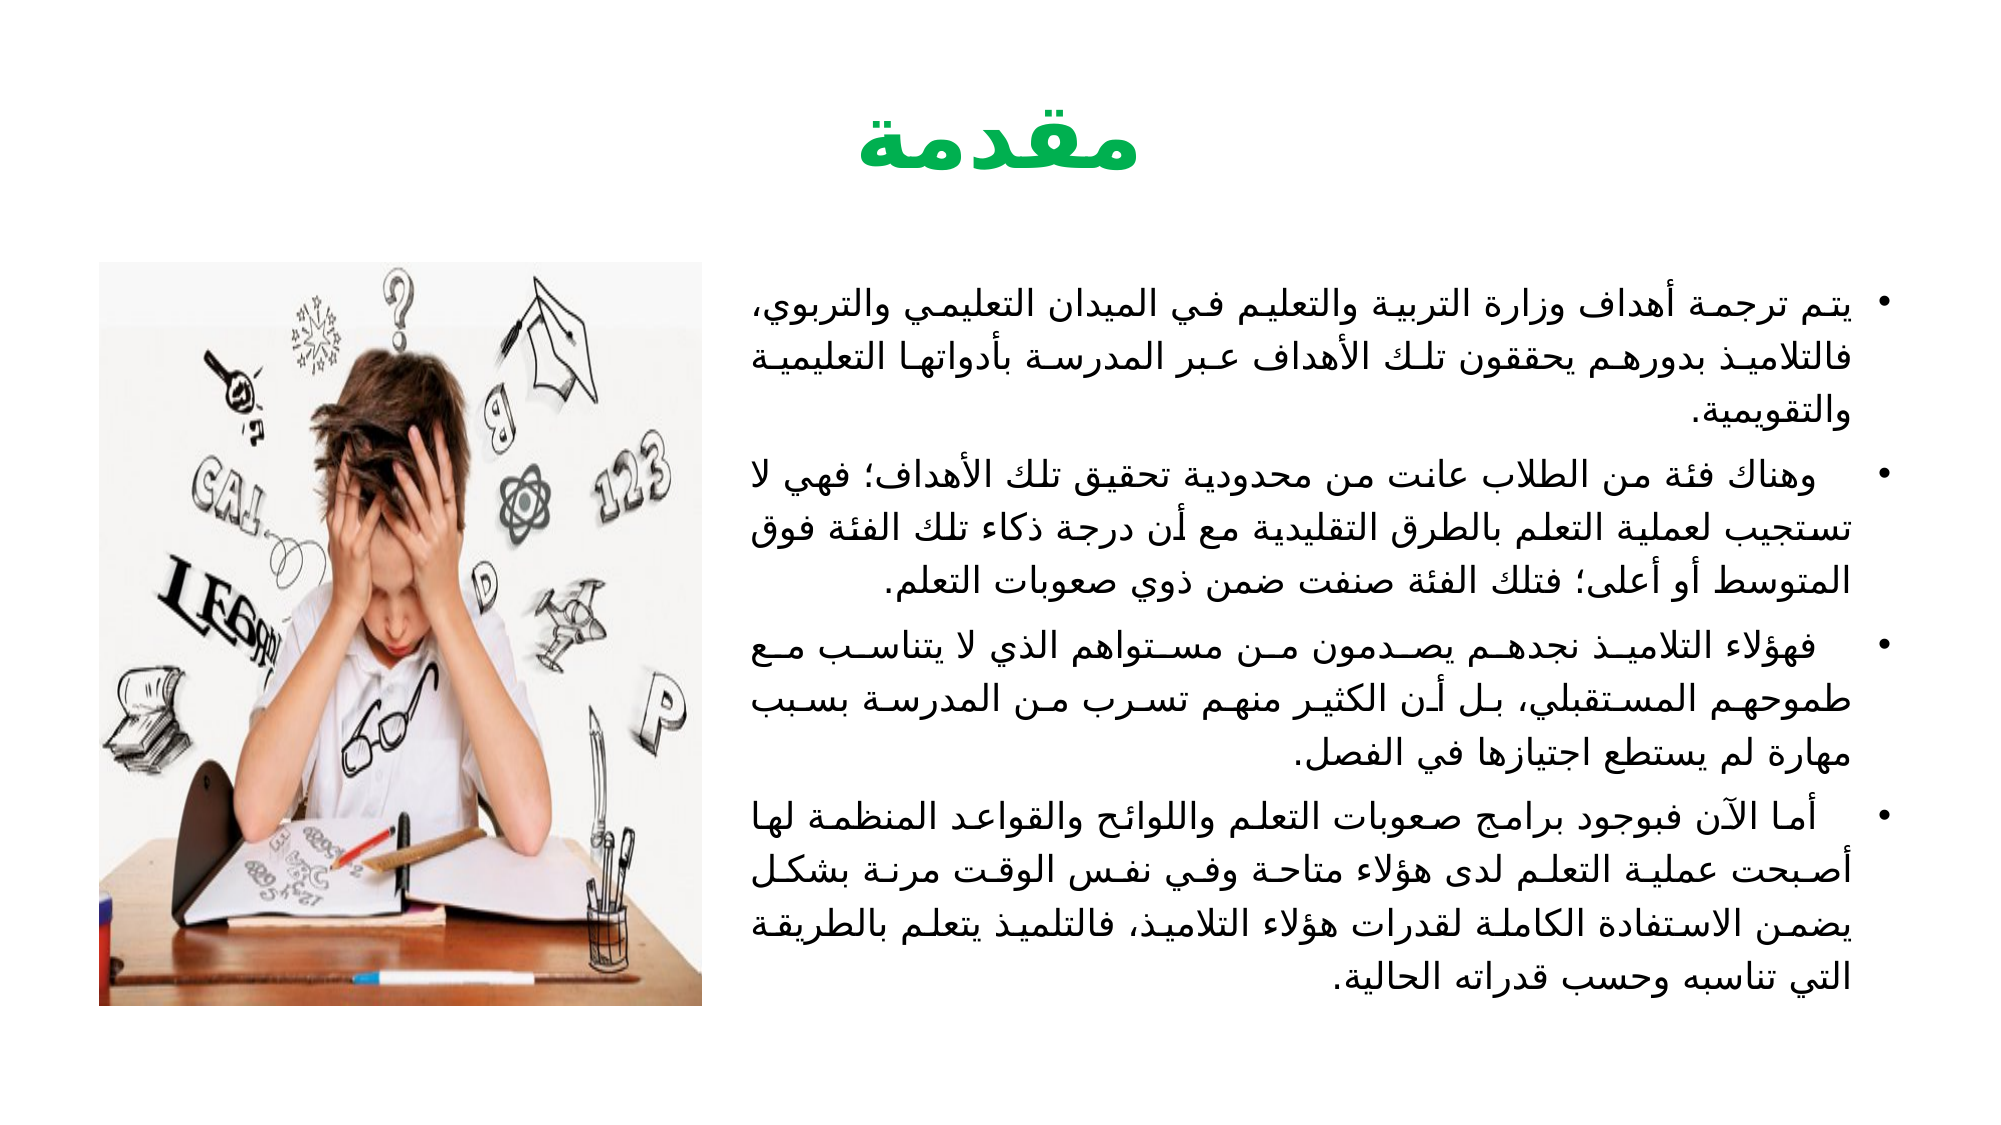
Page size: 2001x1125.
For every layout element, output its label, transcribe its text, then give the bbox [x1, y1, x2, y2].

list يتم ترجمة أهداف وزارة التربية والتعليم في الميدان التعليمي والتربوي، فالتلاميذ بدورهم يحققون تلك الأهداف عبر المدرسة بأدواتها التعليمية والتقويمية. وهناك فئة من الطلاب عانت من محدودية تحقيق تلك الأهداف؛ فهي لا تستجيب لعملية التعلم بالطرق التقليدية مع أن درجة ذكاء تلك الفئة فوق المتوسط أو أعلى؛ فتلك الفئة صنفت ضمن ذوي صعوبات التعلم. فهؤلاء التلاميذ نجدهم يصدمون من مستواهم الذي لا يتناسب مع طموحهم المستقبلي، بل أن الكثير منهم تسرب من المدرسة بسبب مهارة لم يستطع اجتيازها في الفصل. أما الآن فبوجود برامج صعوبات التعلم واللوائح والقواعد المنظمة لها أصبحت عملية التعلم لدى هؤلاء متاحة وفي نفس الوقت مرنة بشكل يضمن الاستفادة الكاملة لقدرات هؤلاء التلاميذ، فالتلميذ يتعلم بالطريقة التي تناسبه وحسب قدراته الحالية. [735, 262, 1900, 1006]
title مقدمة [99, 45, 1900, 233]
picture [99, 262, 703, 1006]
